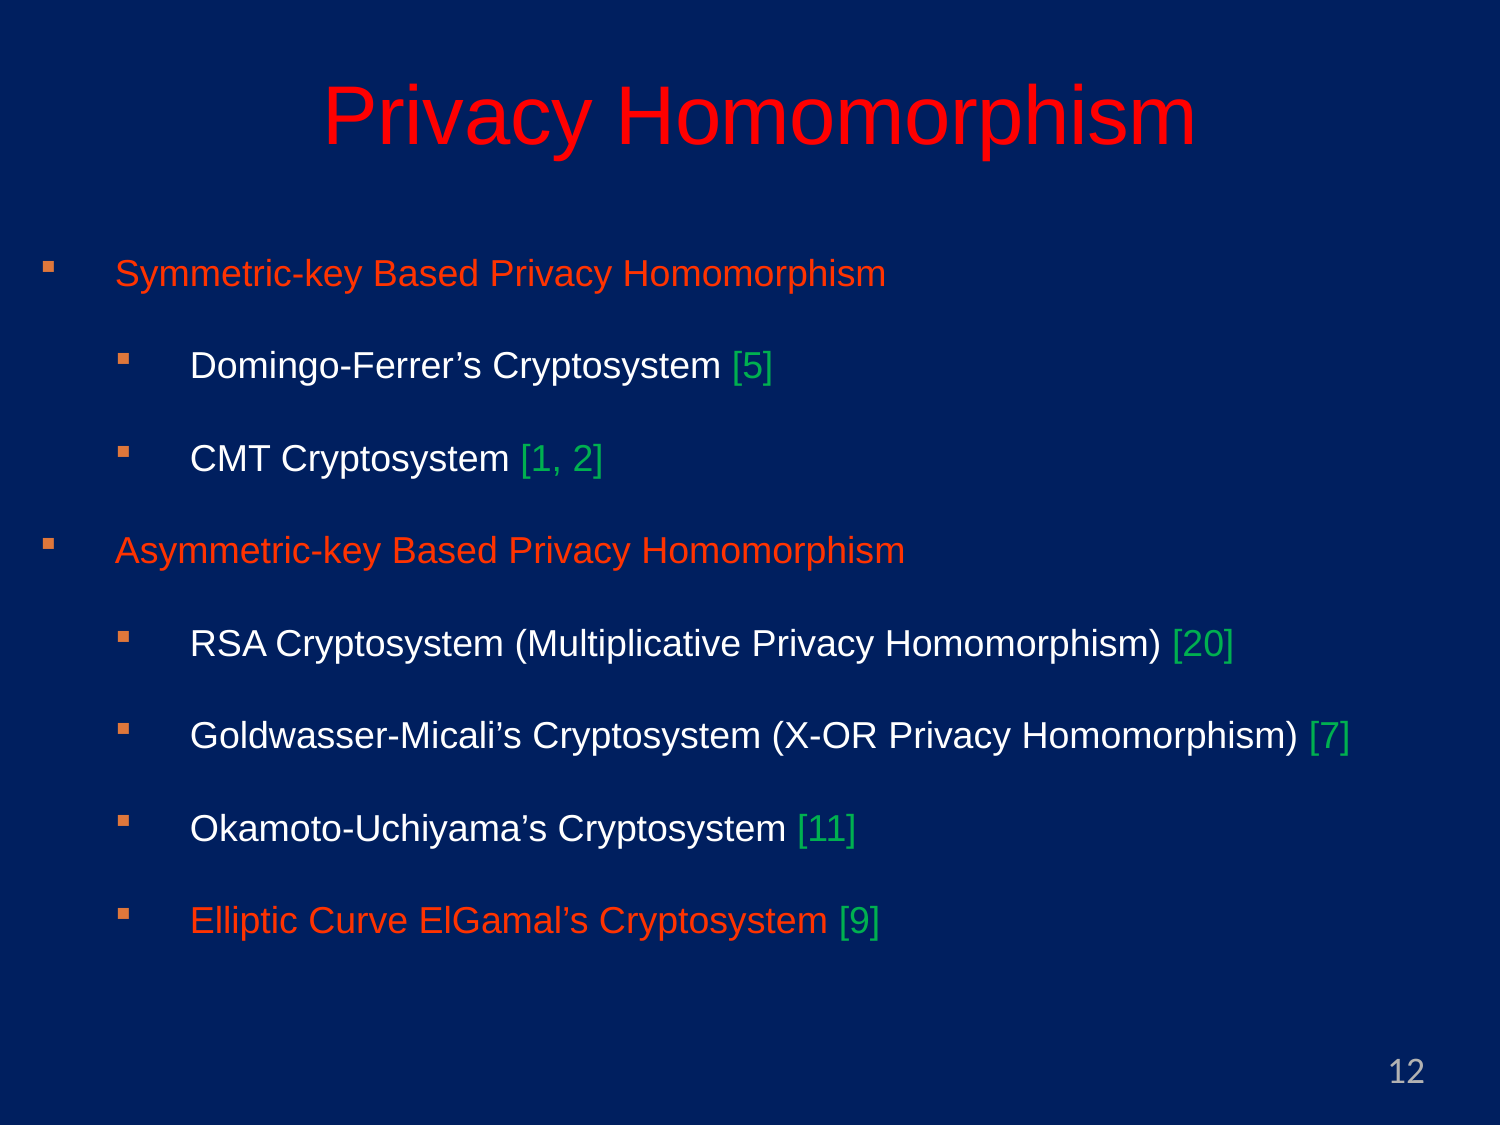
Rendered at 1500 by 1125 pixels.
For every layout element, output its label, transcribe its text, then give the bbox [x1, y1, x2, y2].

text_box Symmetric-key Based Privacy Homomorphism Domingo-Ferrer’s Cryptosystem [5] CMT Cryptosystem [1, 2] Asymmetric-key Based Privacy Homomorphism RSA Cryptosystem (Multiplicative Privacy Homomorphism) [20] Goldwasser-Micali’s Cryptosystem (X-OR Privacy Homomorphism) [7] Okamoto-Uchiyama’s Cryptosystem [11] Elliptic Curve ElGamal’s Cryptosystem [9] [37, 226, 1413, 942]
title Privacy Homomorphism [44, 36, 1456, 250]
slide_number 12 [1080, 1046, 1425, 1103]
